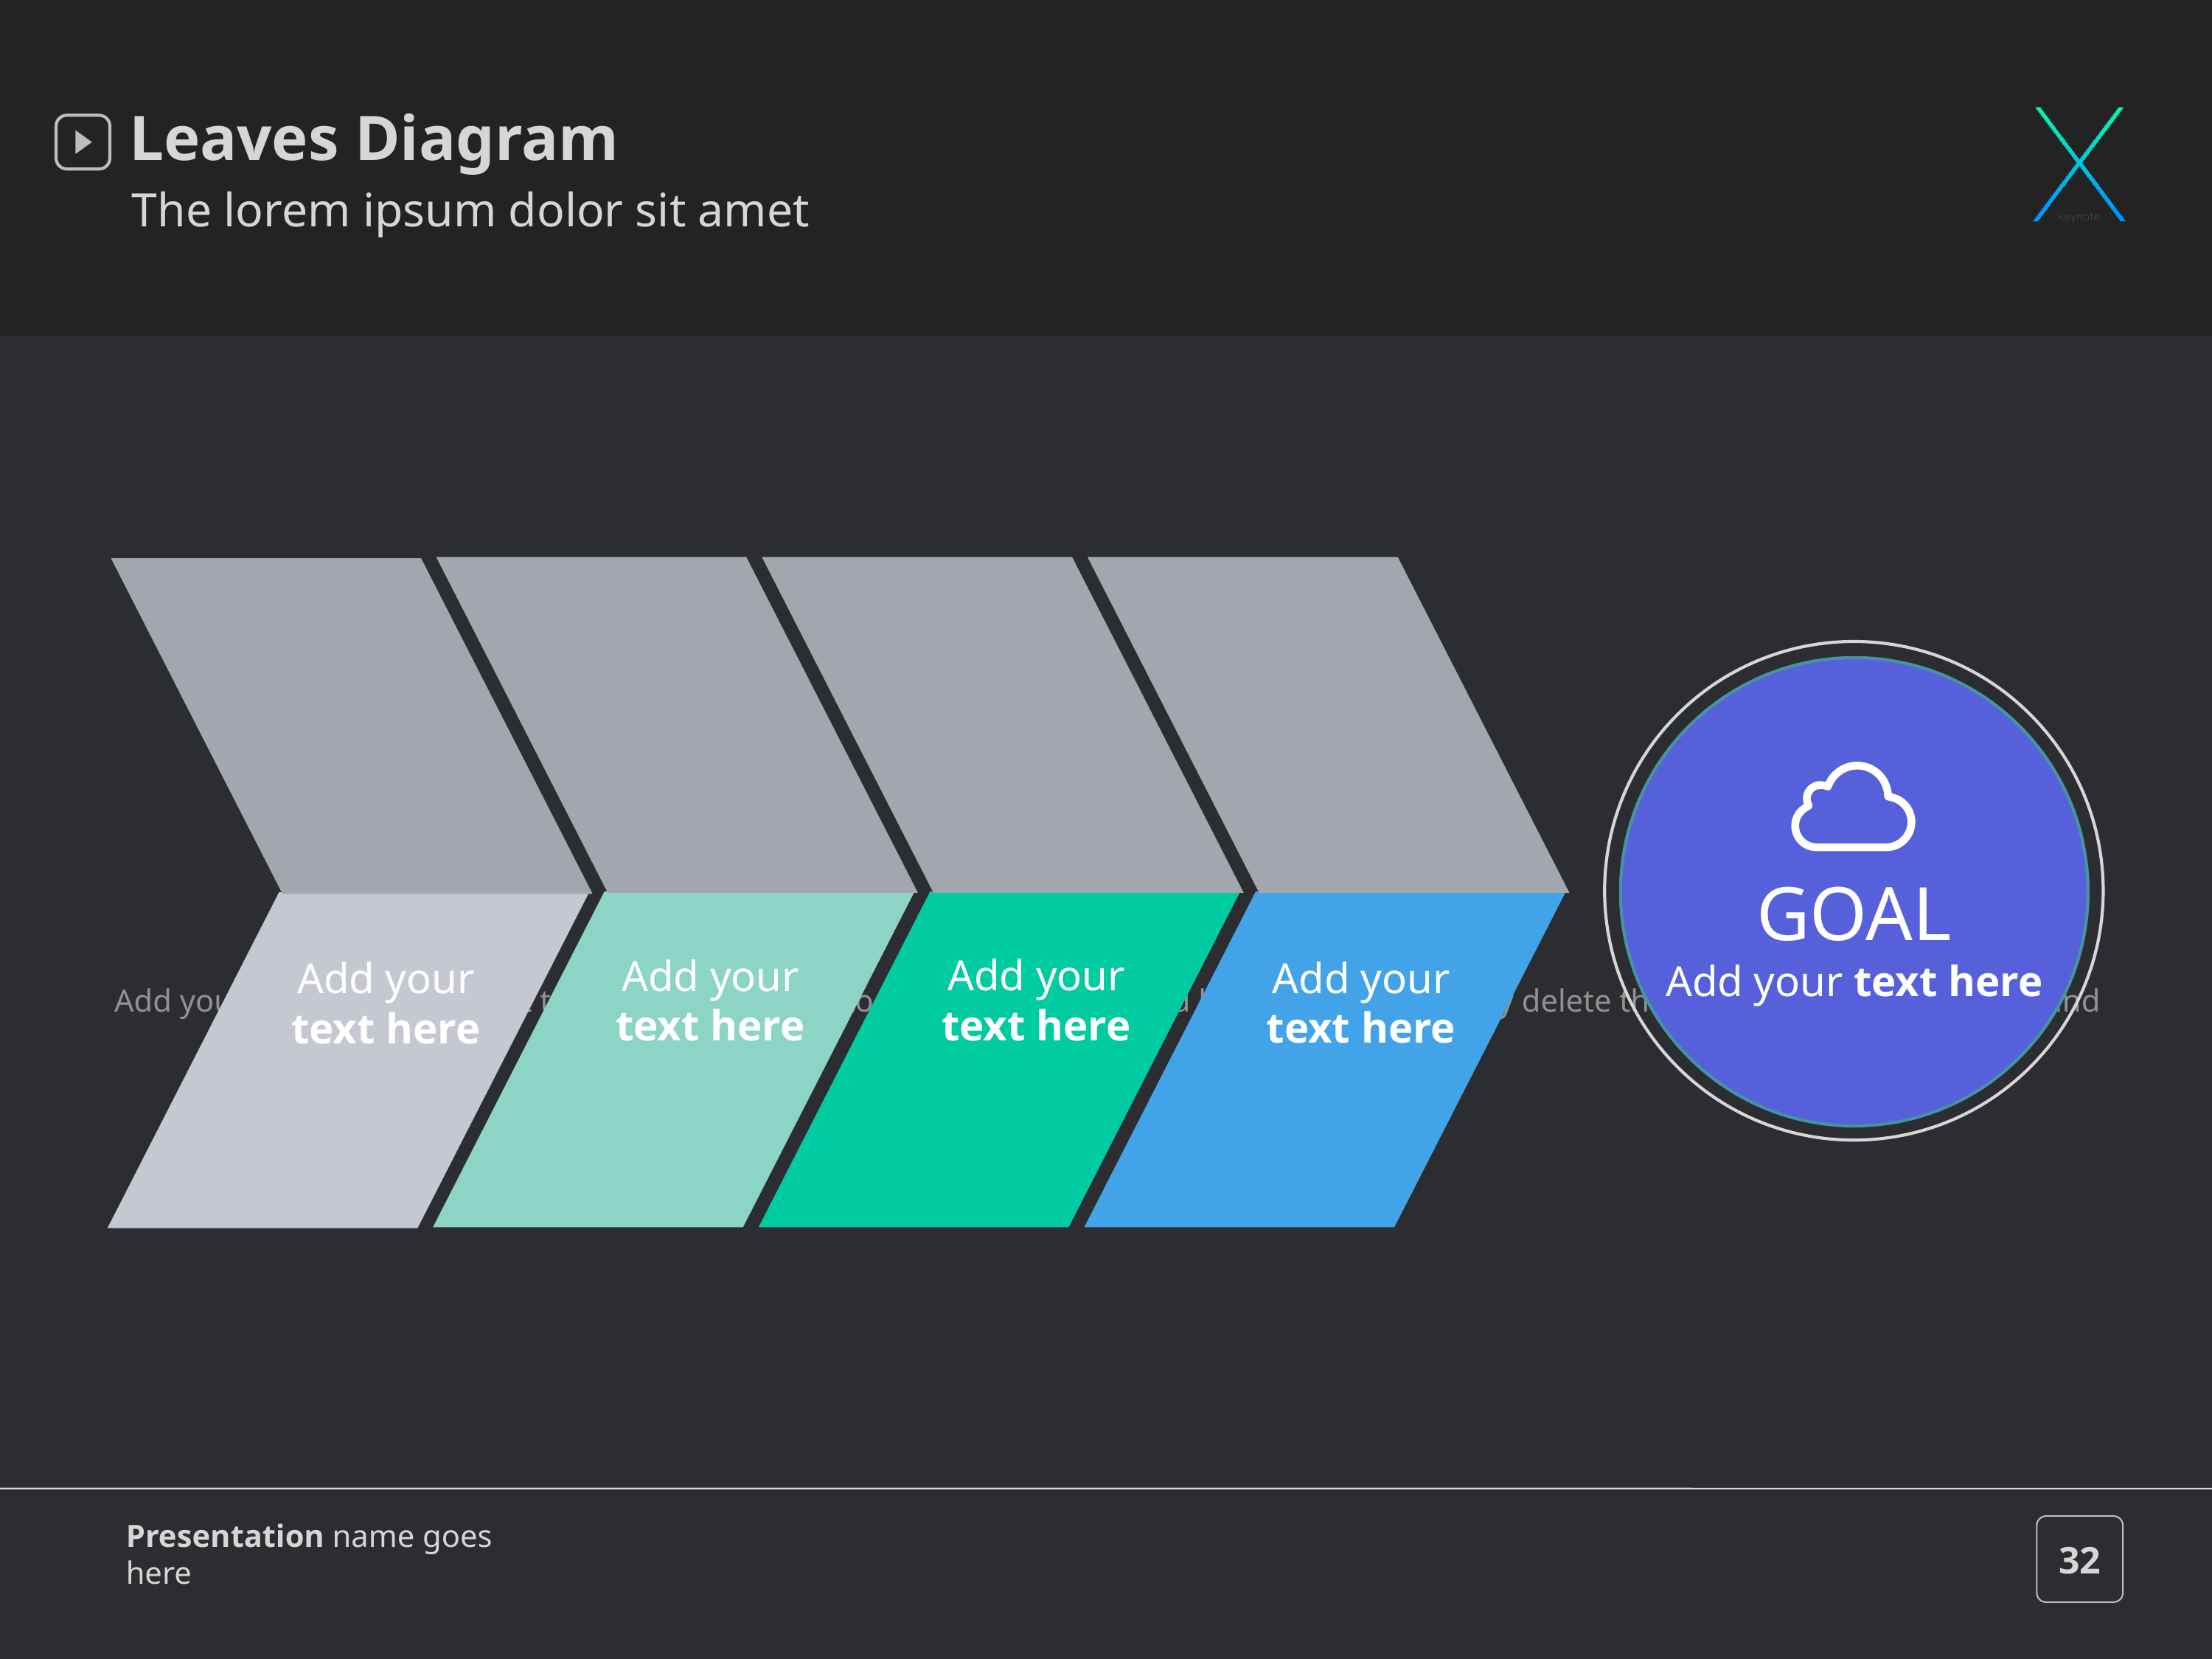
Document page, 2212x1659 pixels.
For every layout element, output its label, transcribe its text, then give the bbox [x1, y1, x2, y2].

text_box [122, 87, 1742, 246]
text_box [111, 558, 462, 639]
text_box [107, 641, 2104, 1228]
picture [2032, 107, 2126, 223]
text_box [762, 557, 1114, 639]
text_box [436, 557, 788, 639]
text_box 32 [2051, 1527, 2108, 1591]
text_box [1087, 557, 1440, 639]
